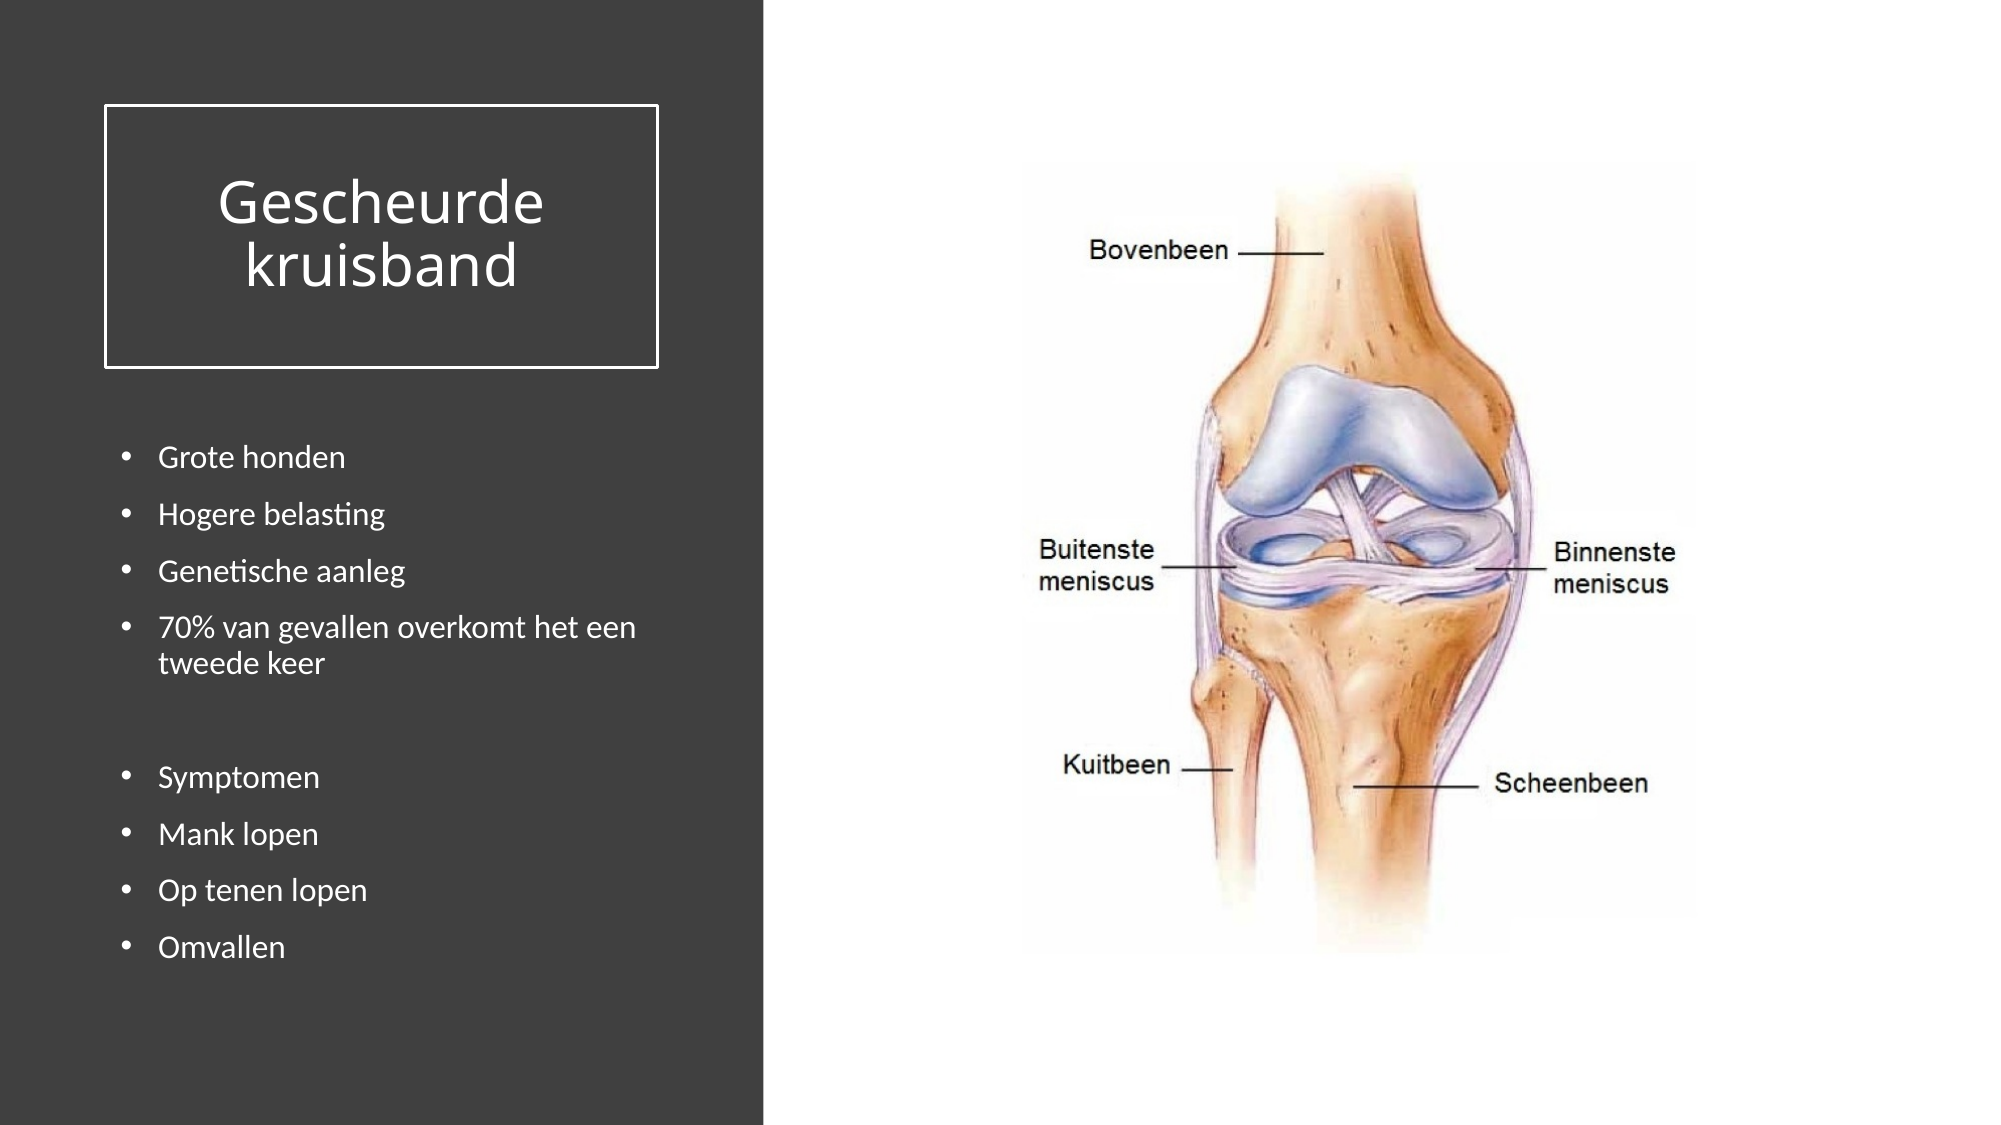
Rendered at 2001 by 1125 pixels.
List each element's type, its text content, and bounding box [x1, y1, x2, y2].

title Gescheurde kruisband [105, 105, 658, 368]
picture [942, 105, 1822, 993]
text_box [0, 0, 764, 1125]
list Grote honden Hogere belasting Genetische aanleg 70% van gevallen overkomt het een tweede keer Symptomen Mank lopen Op tenen lopen Omvallen [105, 432, 658, 994]
